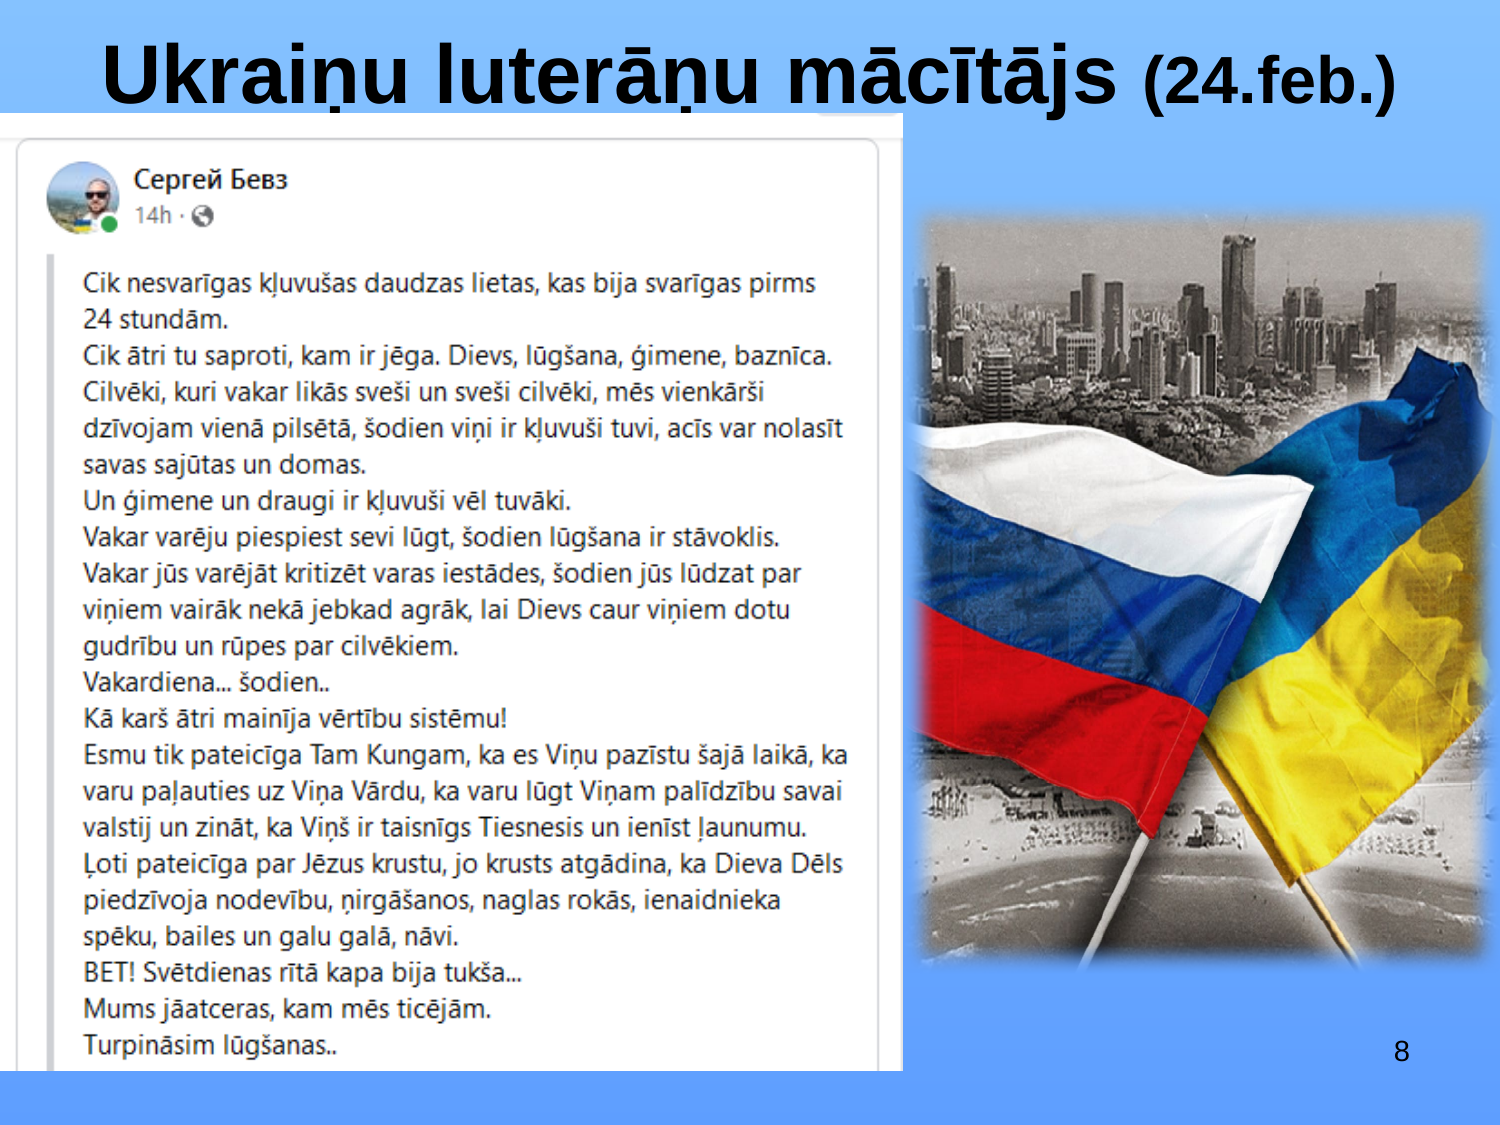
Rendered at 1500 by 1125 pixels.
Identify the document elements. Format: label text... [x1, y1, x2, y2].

slide_number 8 [1074, 1024, 1426, 1103]
title Ukraiņu luterāņu mācītājs (24.feb.) [0, 0, 1500, 140]
picture [0, 113, 1500, 1071]
